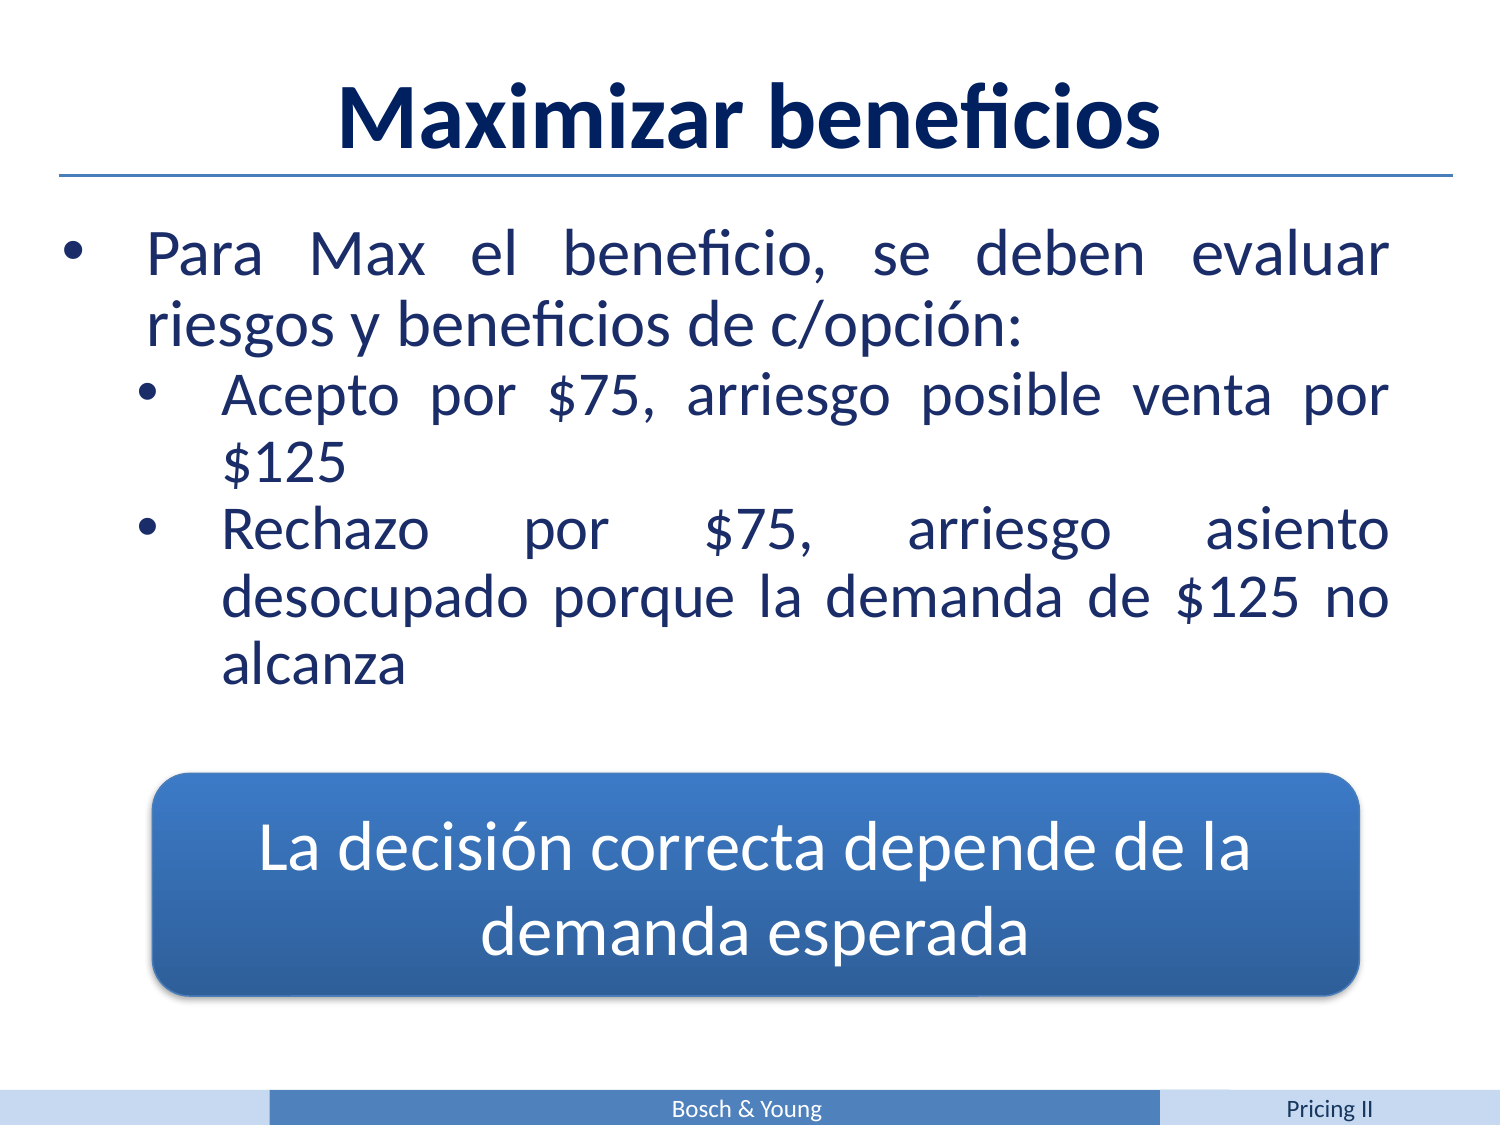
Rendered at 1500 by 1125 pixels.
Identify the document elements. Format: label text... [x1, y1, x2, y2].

text_box Maximizar beneficios [35, 47, 1465, 175]
text_box La decisión correcta depende de la demanda esperada [151, 772, 1361, 997]
text_box [0, 1088, 272, 1125]
text_box Bosch & Young [272, 1088, 1158, 1125]
text_box Pricing II [1158, 1088, 1500, 1125]
text_box Para Max el beneficio, se deben evaluar riesgos y beneficios de c/opción: Acepto por $75, arriesgo posible venta por $125 Rechazo por $75, arriesgo asiento desocupado porque la demanda de $125 no alcanza [46, 210, 1407, 706]
